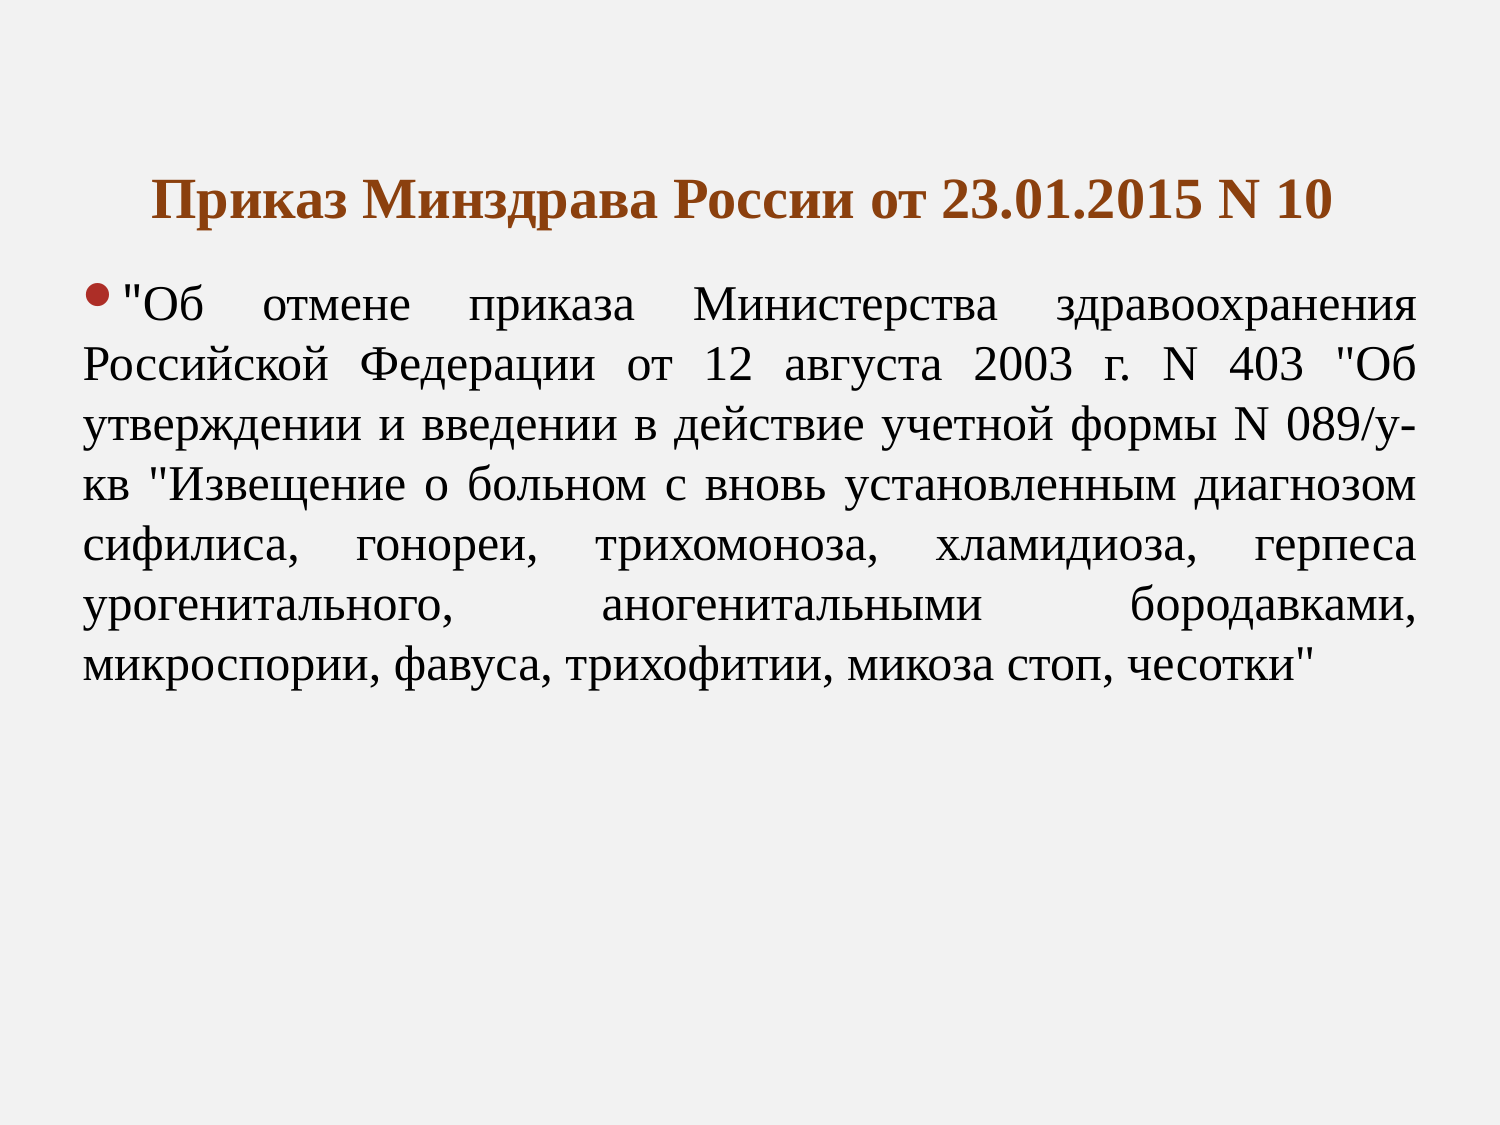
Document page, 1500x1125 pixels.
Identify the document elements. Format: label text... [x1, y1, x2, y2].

list "Об отмене приказа Министерства здравоохранения Российской Федерации от 12 августа 2003 г. N 403 "Об утверждении и введении в действие учетной формы N 089/у-кв "Извещение о больном с вновь установленным диагнозом сифилиса, гонореи, трихомоноза, хламидиоза, герпеса урогенитального, аногенитальными бородавками, микроспории, фавуса, трихофитии, микоза стоп, чесотки" [75, 262, 1425, 1005]
title Приказ Минздрава России от 23.01.2015 N 10 [75, 50, 1425, 238]
